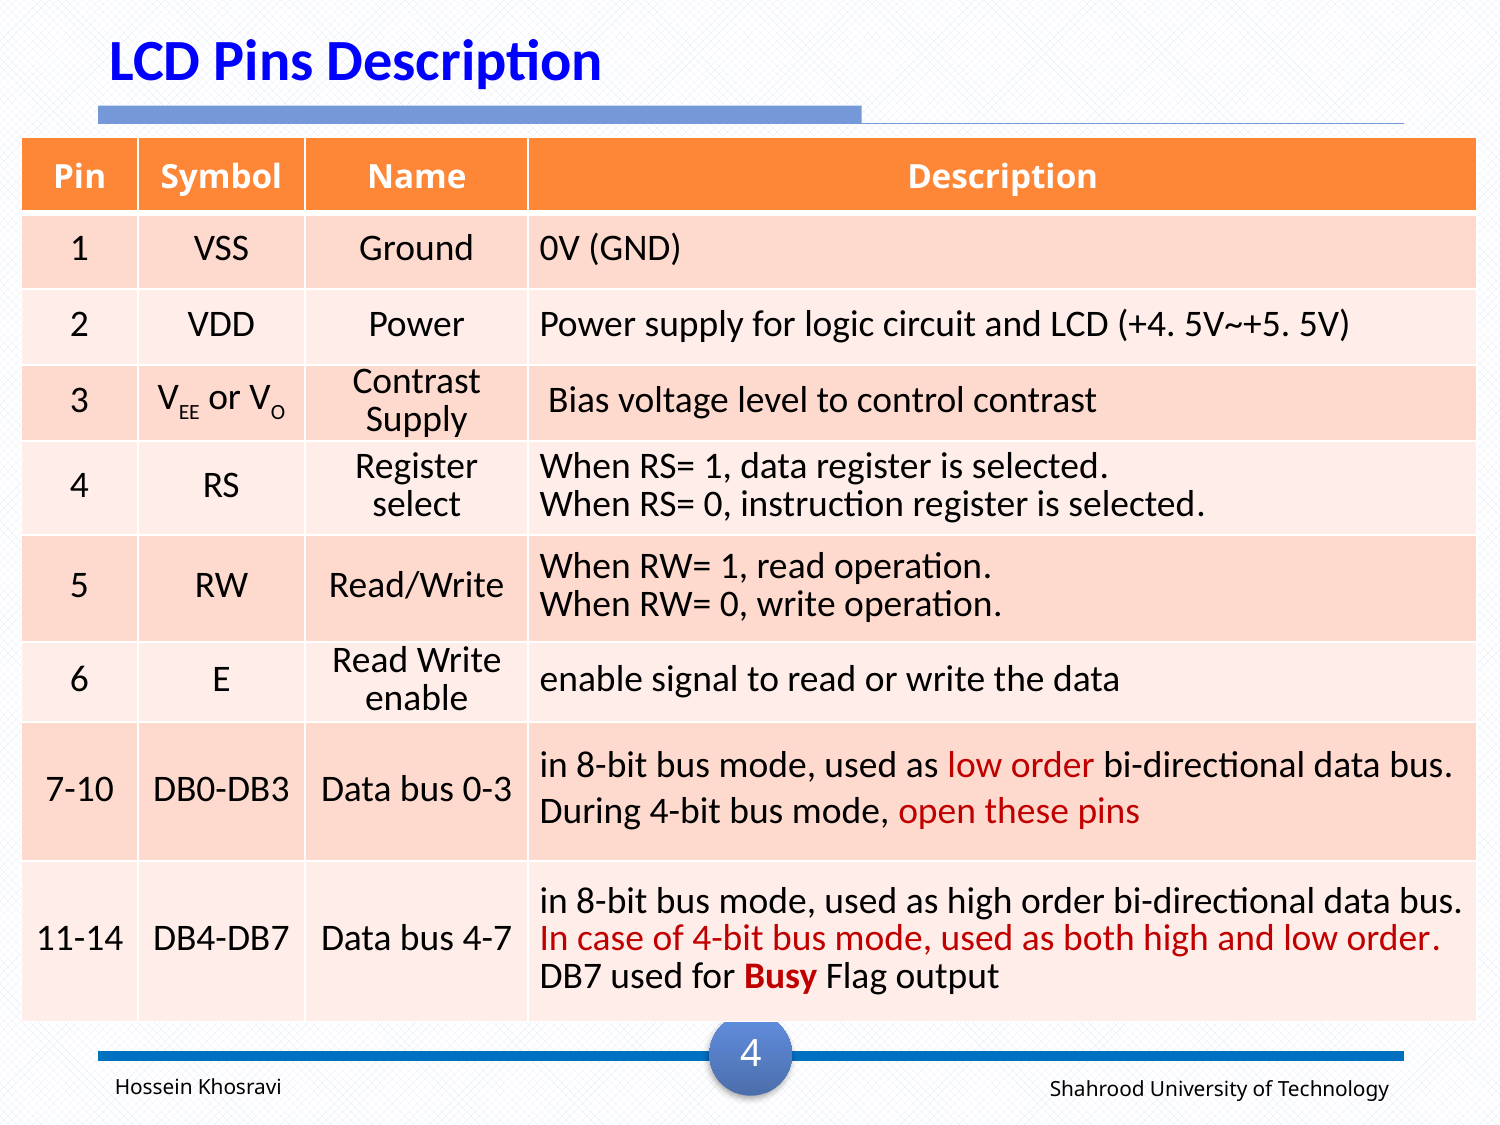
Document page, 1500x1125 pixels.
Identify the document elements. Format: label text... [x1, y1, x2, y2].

table_cell VSS [139, 216, 304, 288]
table_cell enable signal to read or write the data [529, 643, 1476, 721]
title LCD Pins Description [94, 23, 1407, 100]
table_header Description [529, 138, 1476, 210]
table_cell RS [139, 442, 304, 534]
table_header Symbol [139, 138, 304, 210]
table_cell When RW= 1, read operation. When RW= 0, write operation. [529, 536, 1476, 641]
table_cell 2 [22, 290, 137, 364]
table_cell DB4-DB7 [139, 862, 304, 1021]
table_cell Contrast Supply [306, 366, 527, 440]
table_cell DB0-DB3 [139, 723, 304, 860]
table_cell VEE or VO [139, 366, 304, 440]
table_header Name [306, 138, 527, 210]
table_cell E [139, 643, 304, 721]
table_cell 3 [22, 366, 137, 440]
footer Shahrood University of Technology [928, 1068, 1404, 1110]
table_cell Data bus 4-7 [306, 862, 527, 1021]
table_cell 1 [22, 216, 137, 288]
slide_number Hossein Khosravi [99, 1066, 425, 1108]
table_cell Ground [306, 216, 527, 288]
table_cell Read/Write [306, 536, 527, 641]
table_cell 11-14 [22, 862, 137, 1021]
table_cell VDD [139, 290, 304, 364]
table_cell When RS= 1, data register is selected. When RS= 0, instruction register is selected. [529, 442, 1476, 534]
table_header Pin [22, 138, 137, 210]
table_cell Power [306, 290, 527, 364]
table_cell in 8-bit bus mode, used as high order bi-directional data bus. In case of 4-bit bus mode, used as both high and low order. DB7 used for Busy Flag output [529, 862, 1476, 1021]
table_cell 5 [22, 536, 137, 641]
table_cell Bias voltage level to control contrast [529, 366, 1476, 440]
table_cell Register select [306, 442, 527, 534]
table_cell Data bus 0-3 [306, 723, 527, 860]
table_cell in 8-bit bus mode, used as low order bi-directional data bus. During 4-bit bus mode, open these pins [529, 723, 1476, 860]
table_cell RW [139, 536, 304, 641]
table_cell Read Write enable [306, 643, 527, 721]
table_cell Power supply for logic circuit and LCD (+4. 5V~+5. 5V) [529, 290, 1476, 364]
table_cell 6 [22, 643, 137, 721]
table_cell 4 [22, 442, 137, 534]
table_cell 7-10 [22, 723, 137, 860]
table_cell 0V (GND) [529, 216, 1476, 288]
